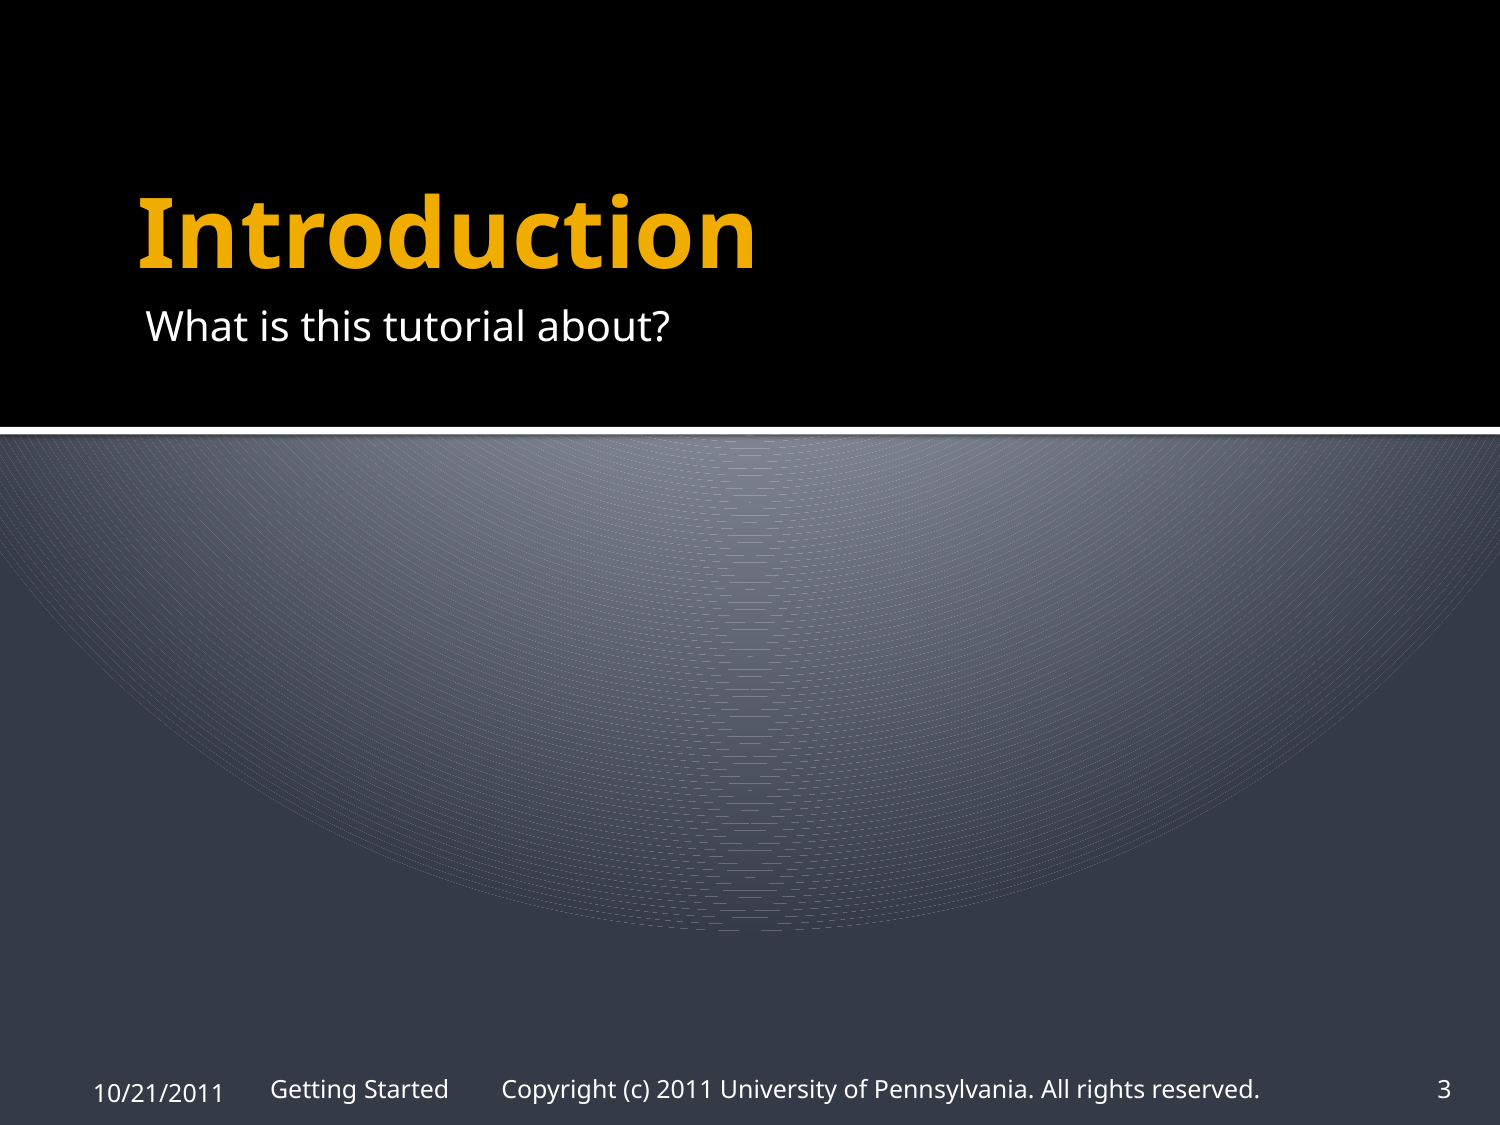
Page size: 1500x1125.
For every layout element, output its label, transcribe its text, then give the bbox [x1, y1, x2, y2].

slide_number 3 [1345, 1062, 1467, 1108]
list What is this tutorial about? [121, 299, 1438, 413]
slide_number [75, 1062, 238, 1108]
footer Getting Started Copyright (c) 2011 University of Pennsylvania. All rights reserved. [262, 1062, 1337, 1108]
title Introduction [123, 19, 1438, 288]
